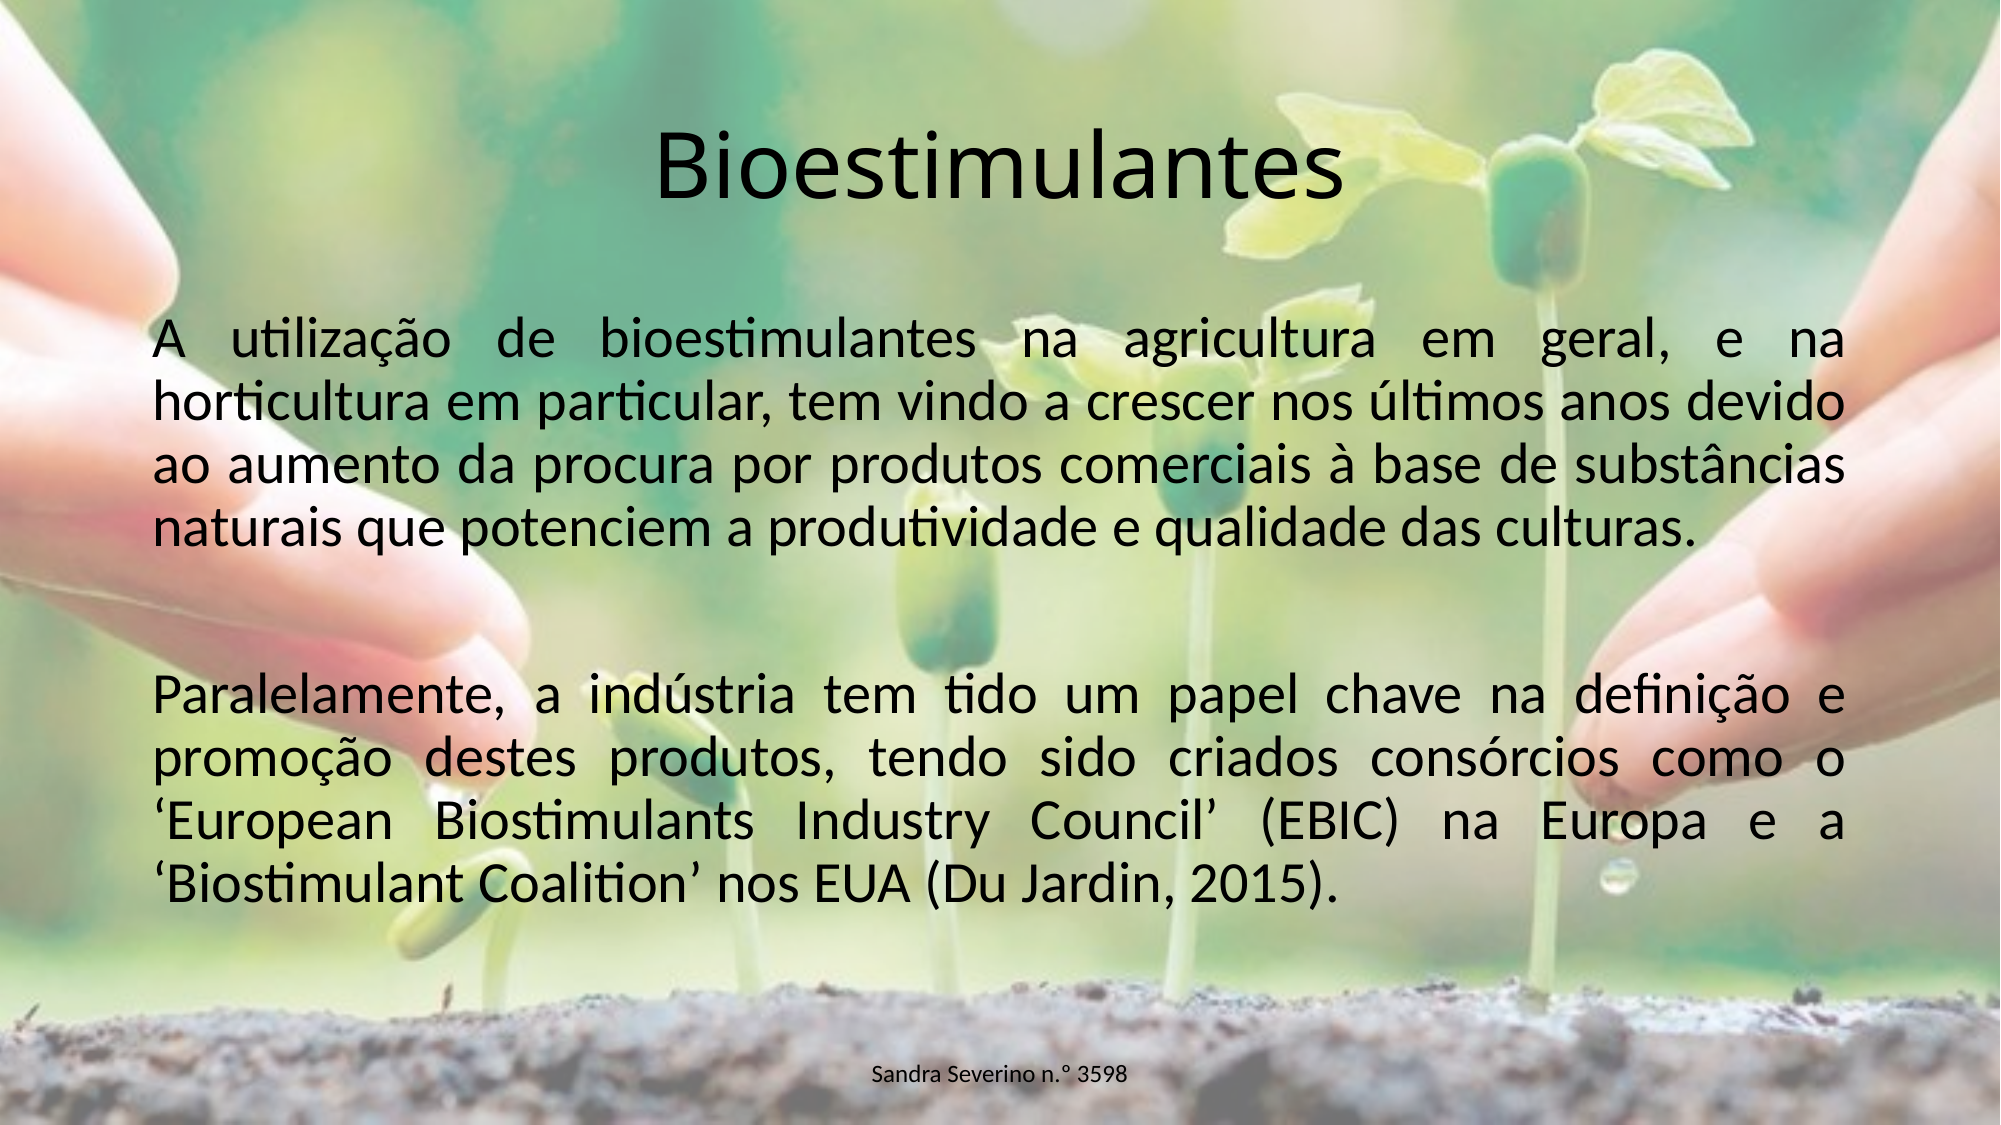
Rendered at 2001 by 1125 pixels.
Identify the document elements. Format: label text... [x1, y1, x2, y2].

title Bioestimulantes [137, 59, 1863, 278]
list A utilização de bioestimulantes na agricultura em geral, e na horticultura em particular, tem vindo a crescer nos últimos anos devido ao aumento da procura por produtos comerciais à base de substâncias naturais que potenciem a produtividade e qualidade das culturas. Paralelamente, a indústria tem tido um papel chave na definição e promoção destes produtos, tendo sido criados consórcios como o ‘European Biostimulants Industry Council’ (EBIC) na Europa e a ‘Biostimulant Coalition’ nos EUA (Du Jardin, 2015). [137, 299, 1863, 1014]
footer Sandra Severino n.º 3598 [662, 1042, 1338, 1103]
